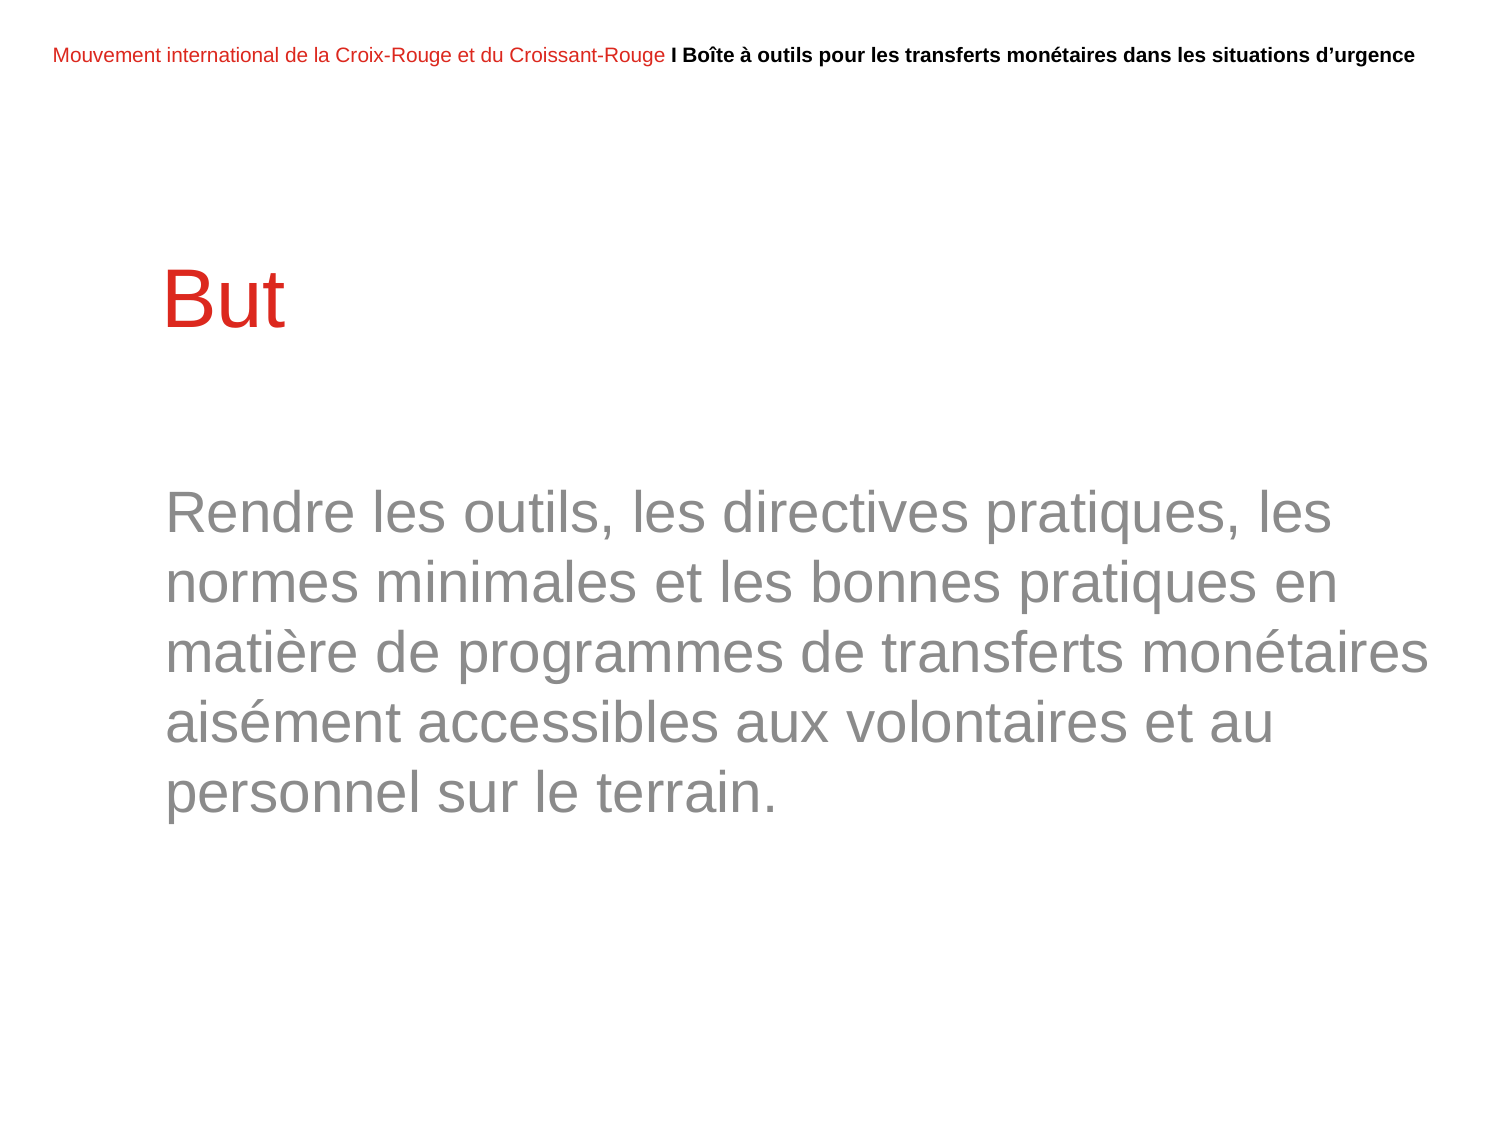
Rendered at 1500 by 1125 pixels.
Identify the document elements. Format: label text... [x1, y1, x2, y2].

title But [146, 236, 1422, 461]
list Rendre les outils, les directives pratiques, les normes minimales et les bonnes pratiques en matière de programmes de transferts monétaires aisément accessibles aux volontaires et au personnel sur le terrain. [150, 534, 1470, 832]
